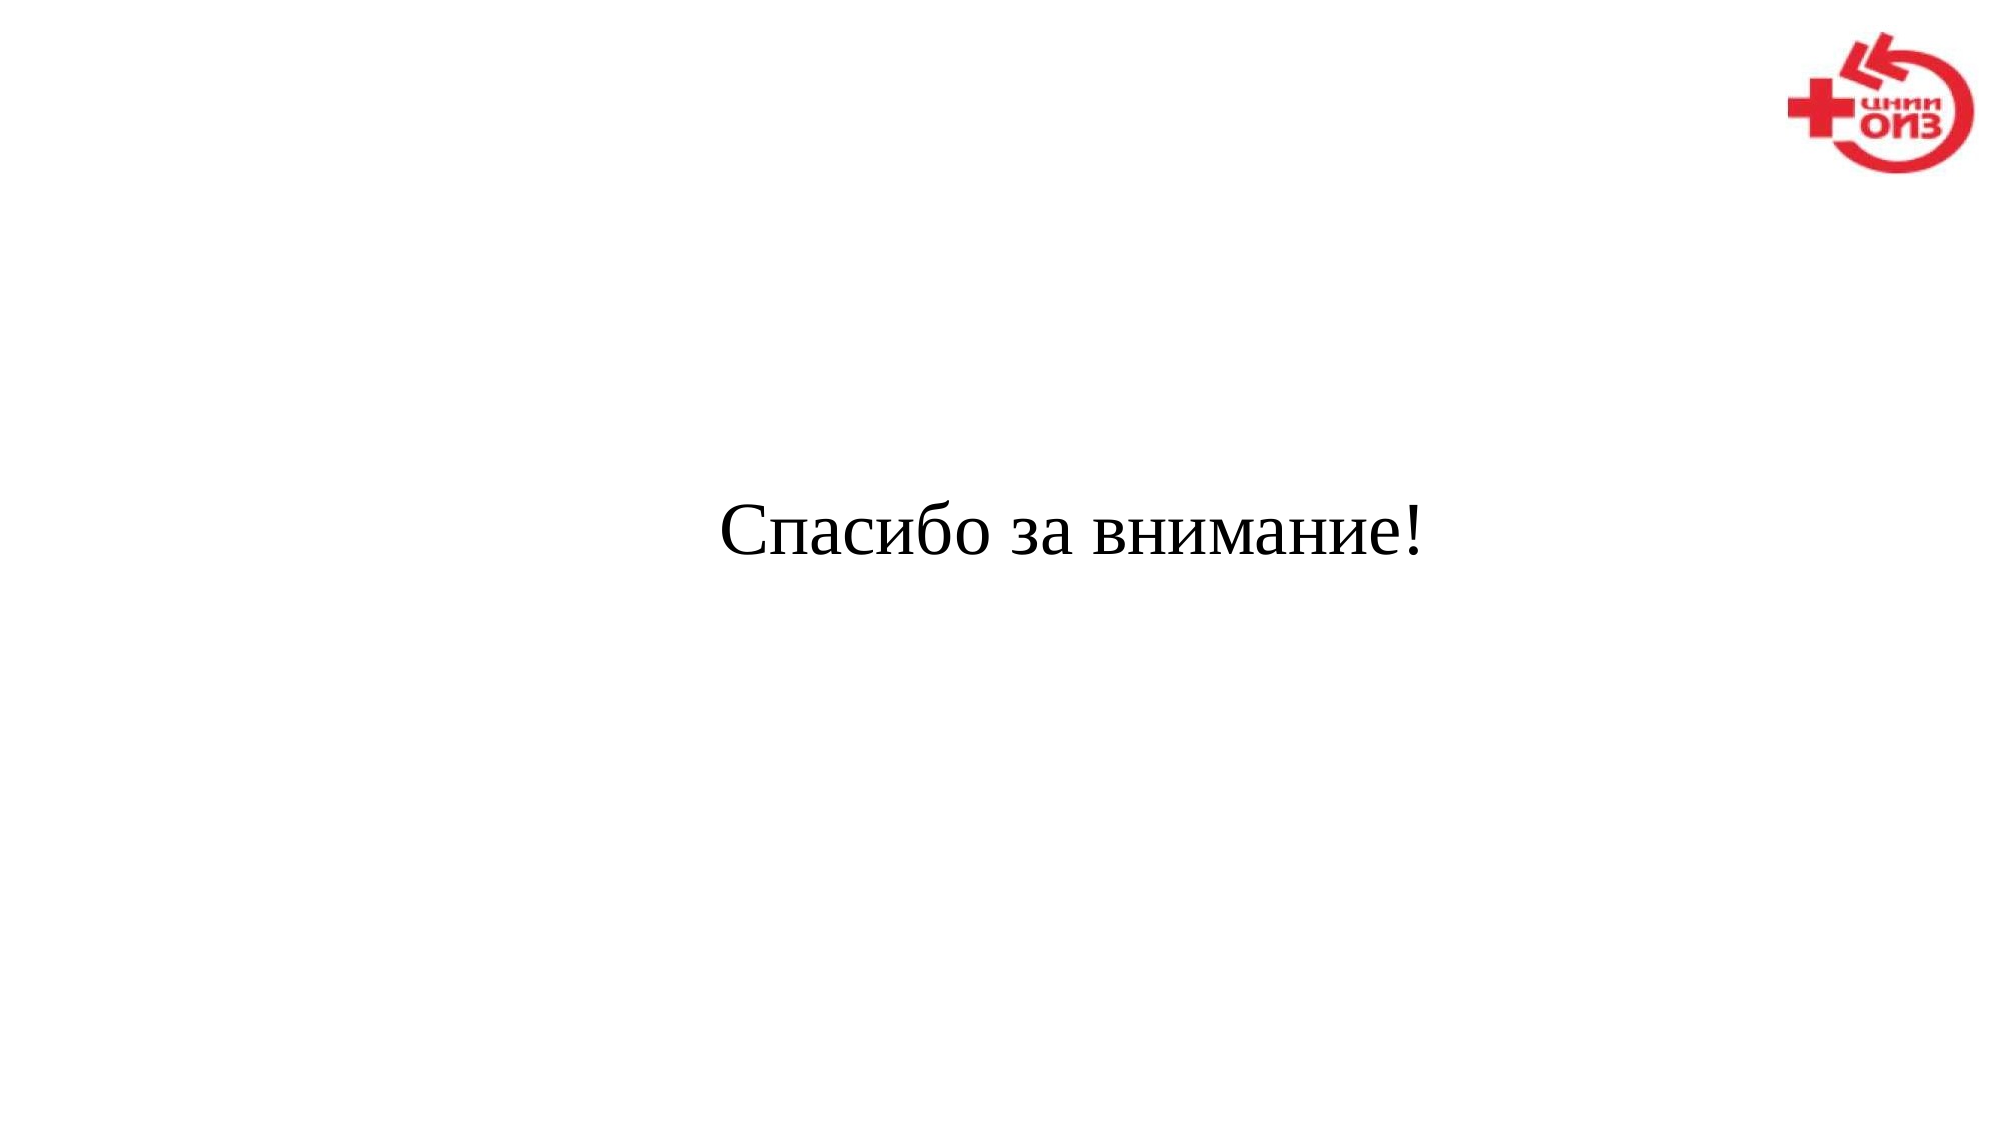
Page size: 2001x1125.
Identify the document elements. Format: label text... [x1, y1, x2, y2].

picture [1784, 25, 1980, 178]
title Спасибо за внимание! [717, 477, 1430, 667]
